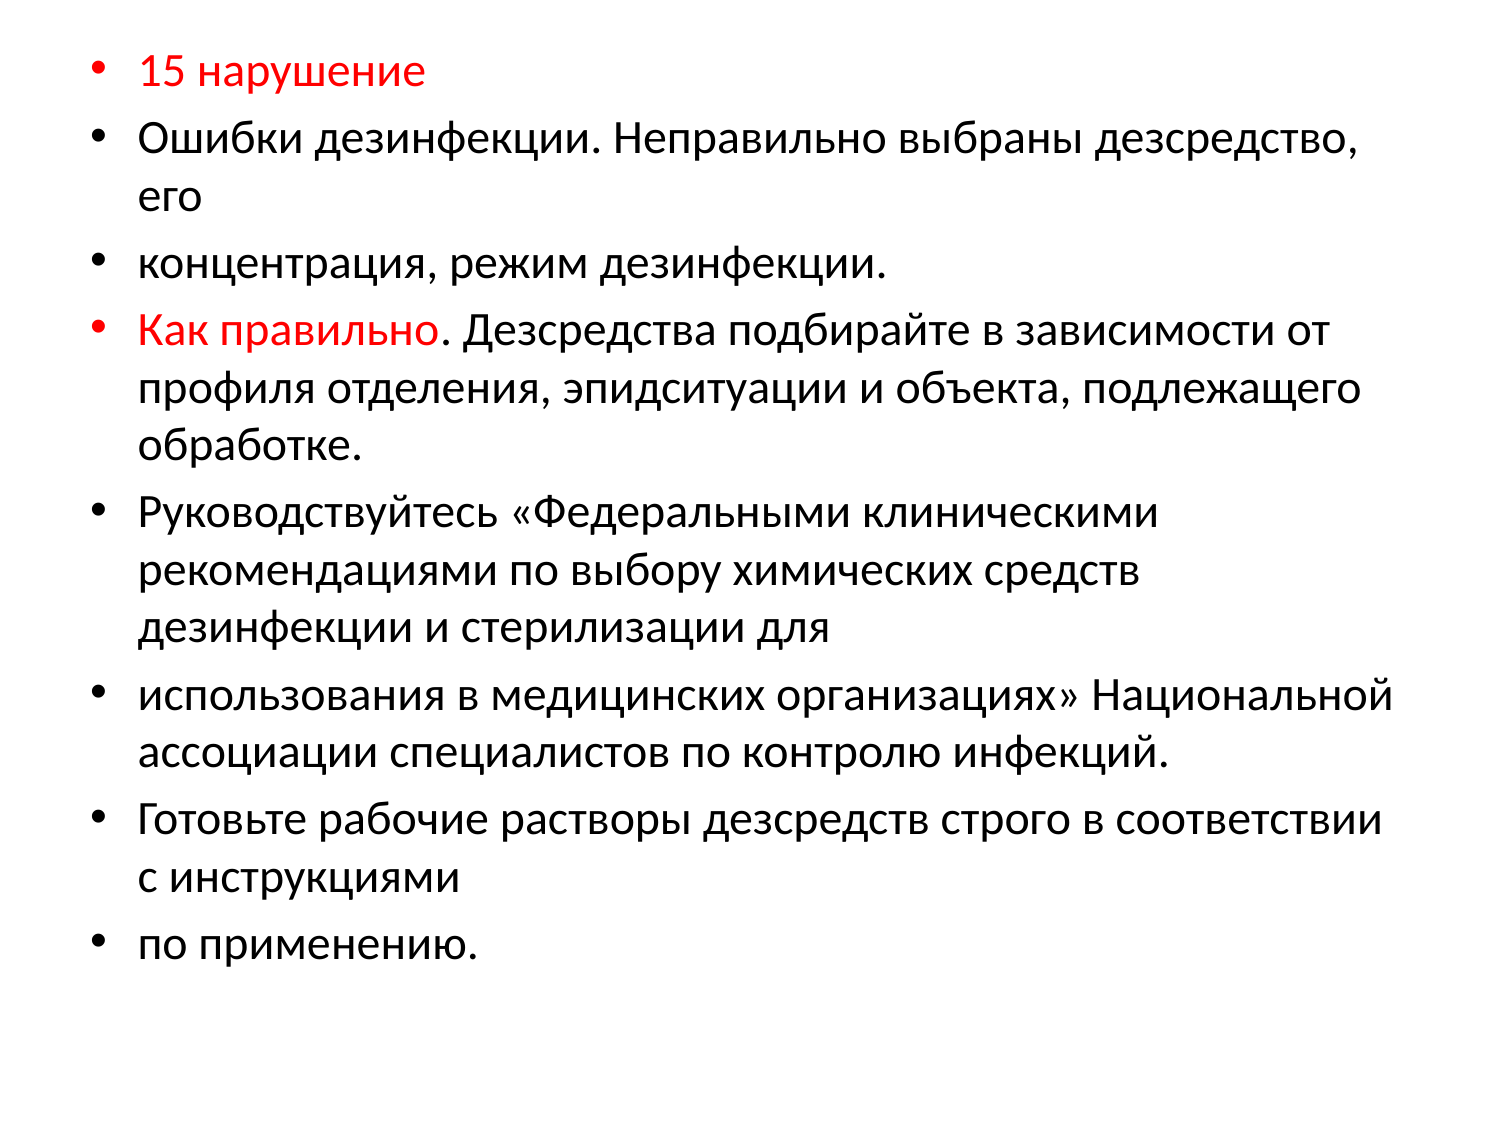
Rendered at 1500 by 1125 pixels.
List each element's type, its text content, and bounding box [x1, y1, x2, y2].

list 15 нарушение Ошибки дезинфекции. Неправильно выбраны дезсредство, его концентрация, режим дезинфекции. Как правильно. Дезсредства подбирайте в зависимости от профиля отделения, эпидситуации и объекта, подлежащего обработке. Руководствуйтесь «Федеральными клиническими рекомендациями по выбору химических средств дезинфекции и стерилизации для использования в медицинских организациях» Национальной ассоциации специалистов по контролю инфекций. Готовьте рабочие растворы дезсредств строго в соответствии с инструкциями по применению. [75, 30, 1425, 1005]
